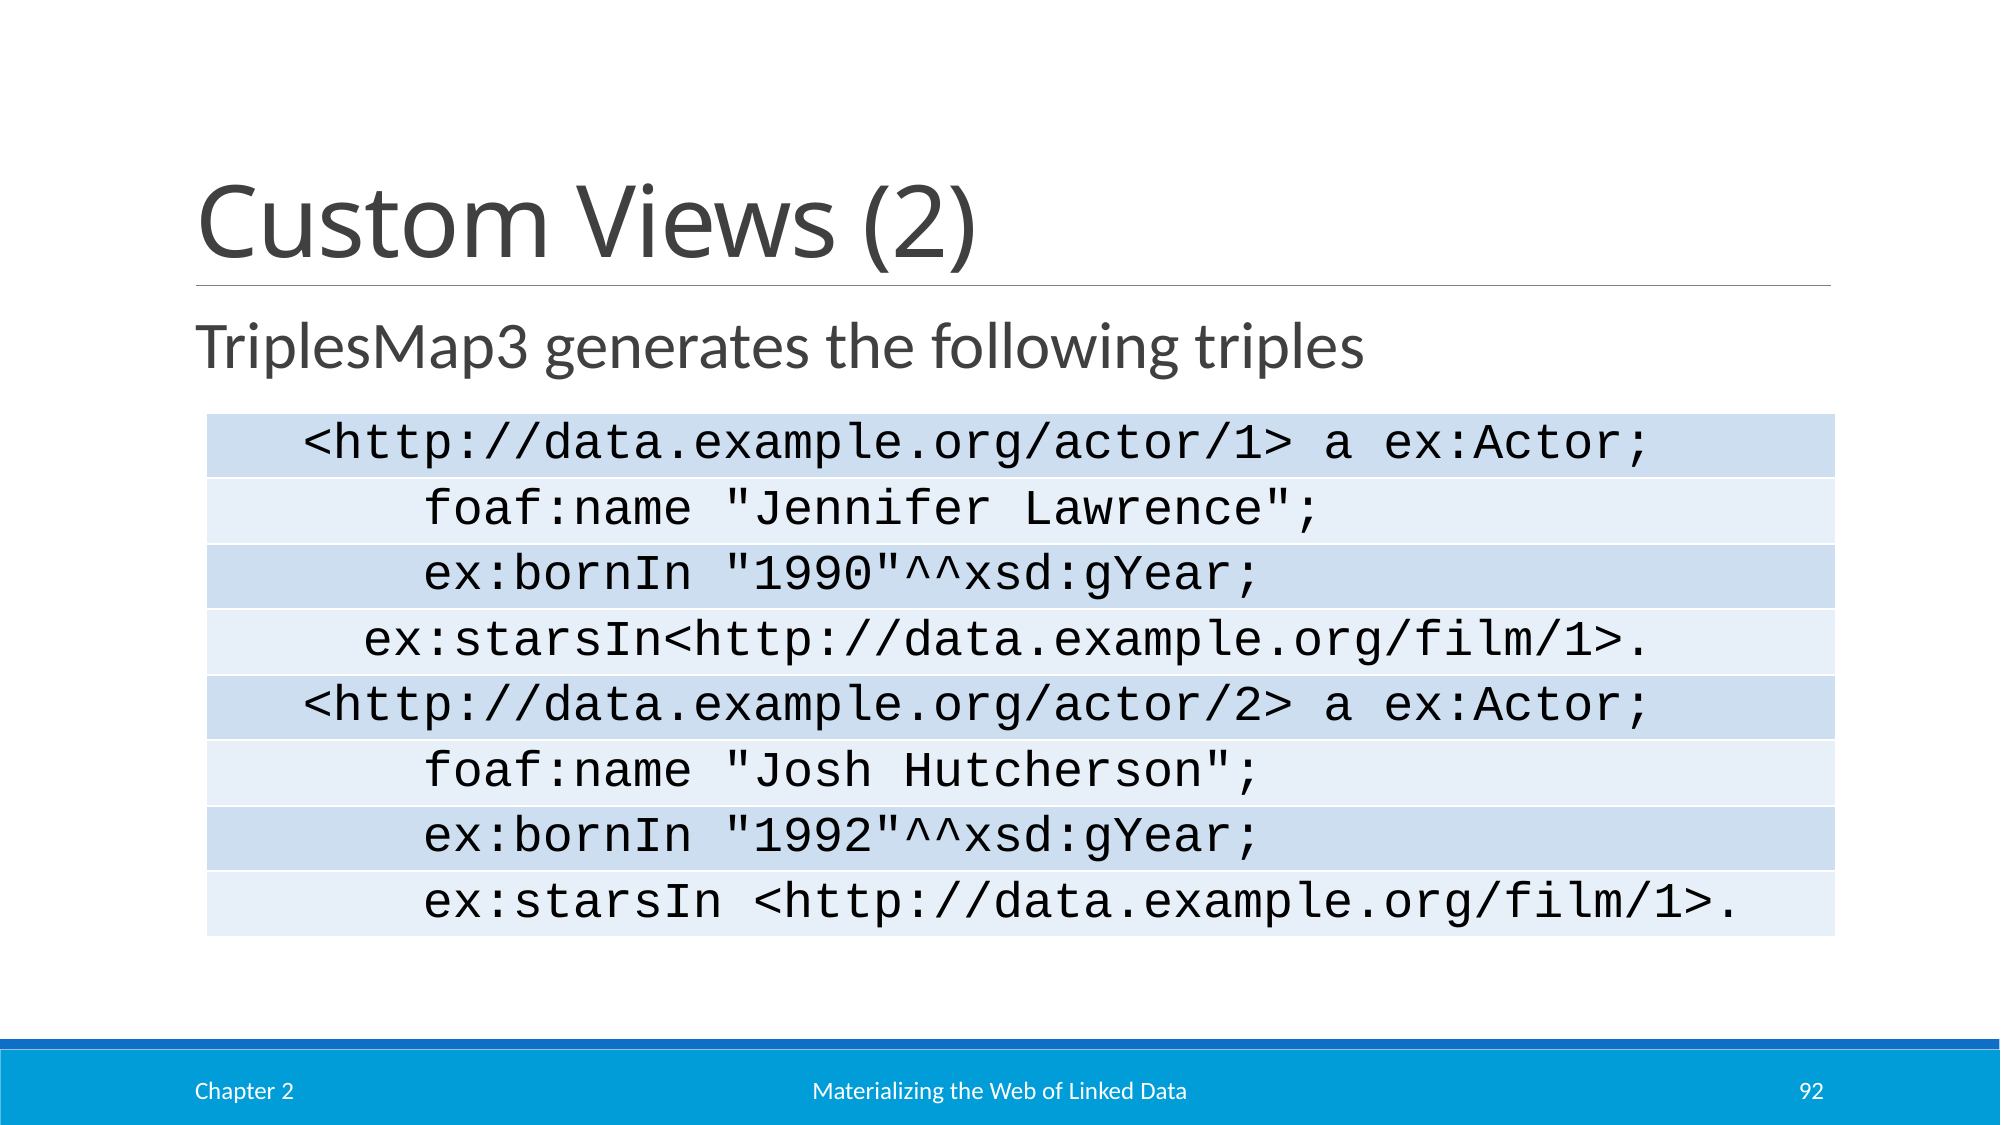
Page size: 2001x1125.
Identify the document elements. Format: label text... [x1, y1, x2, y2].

table_cell foaf:name "Jennifer Lawrence"; [207, 479, 1835, 543]
footer Materializing the Web of Linked Data [604, 1059, 1396, 1120]
table_cell ex:bornIn "1992"^^xsd:gYear; [207, 807, 1835, 870]
table_cell <http://data.example.org/actor/2> a ex:Actor; [207, 676, 1835, 739]
table_cell ex:bornIn "1990"^^xsd:gYear; [207, 545, 1835, 608]
slide_number 92 [1624, 1059, 1840, 1120]
slide_number Chapter 2 [180, 1059, 586, 1120]
table_cell ex:starsIn <http://data.example.org/film/1>. [207, 872, 1835, 936]
table_header <http://data.example.org/actor/1> a ex:Actor; [207, 414, 1835, 477]
list TriplesMap3 generates the following triples [180, 302, 1660, 493]
table_cell foaf:name "Josh Hutcherson"; [207, 741, 1835, 805]
title Custom Views (2) [180, 47, 1830, 285]
table_cell ex:starsIn<http://data.example.org/film/1>. [207, 610, 1835, 674]
